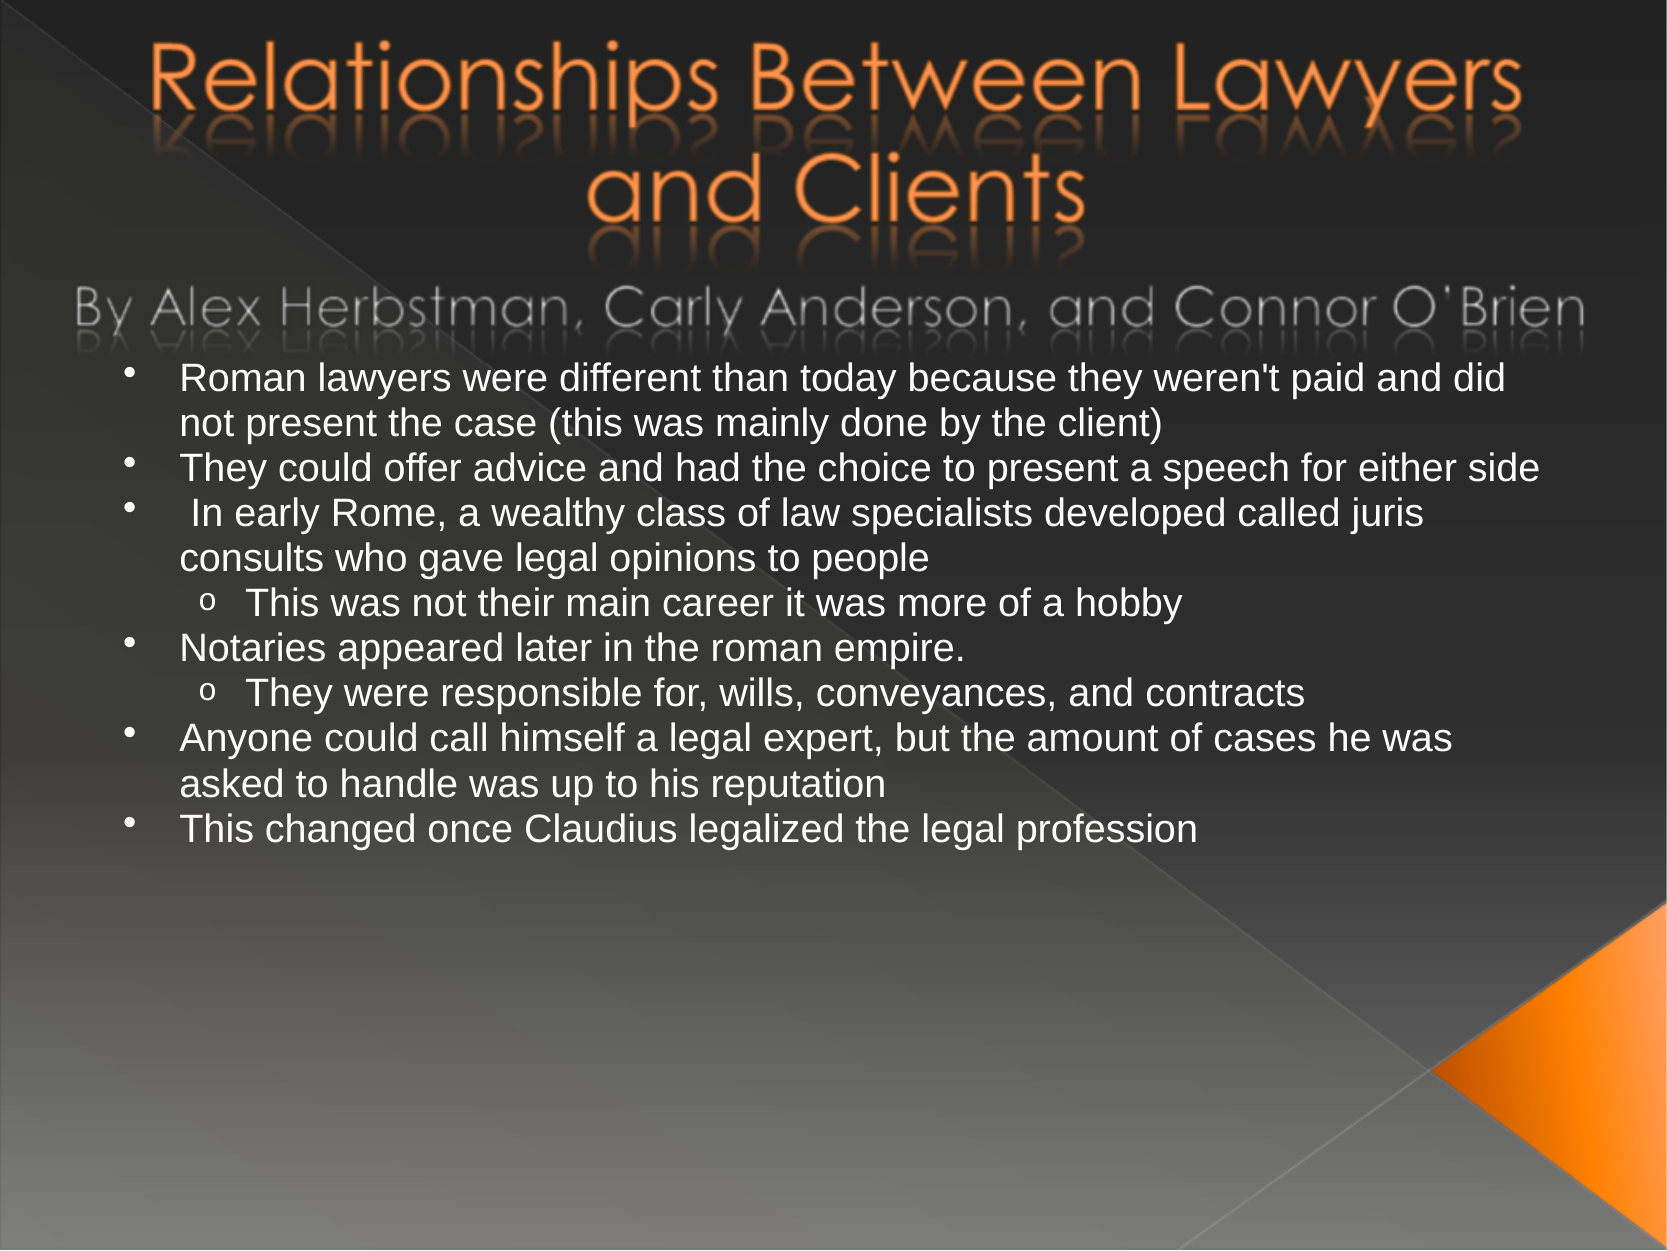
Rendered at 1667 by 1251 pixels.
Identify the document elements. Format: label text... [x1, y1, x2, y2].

text_box Roman lawyers were different than today because they weren't paid and did not present the case (this was mainly done by the client) They could offer advice and had the choice to present a speech for either side In early Rome, a wealthy class of law specialists developed called juris consults who gave legal opinions to people This was not their main career it was more of a hobby Notaries appeared later in the roman empire. They were responsible for, wills, conveyances, and contracts Anyone could call himself a legal expert, but the amount of cases he was asked to handle was up to his reputation This changed once Claudius legalized the legal profession [104, 416, 1549, 852]
picture [0, 0, 1667, 1250]
